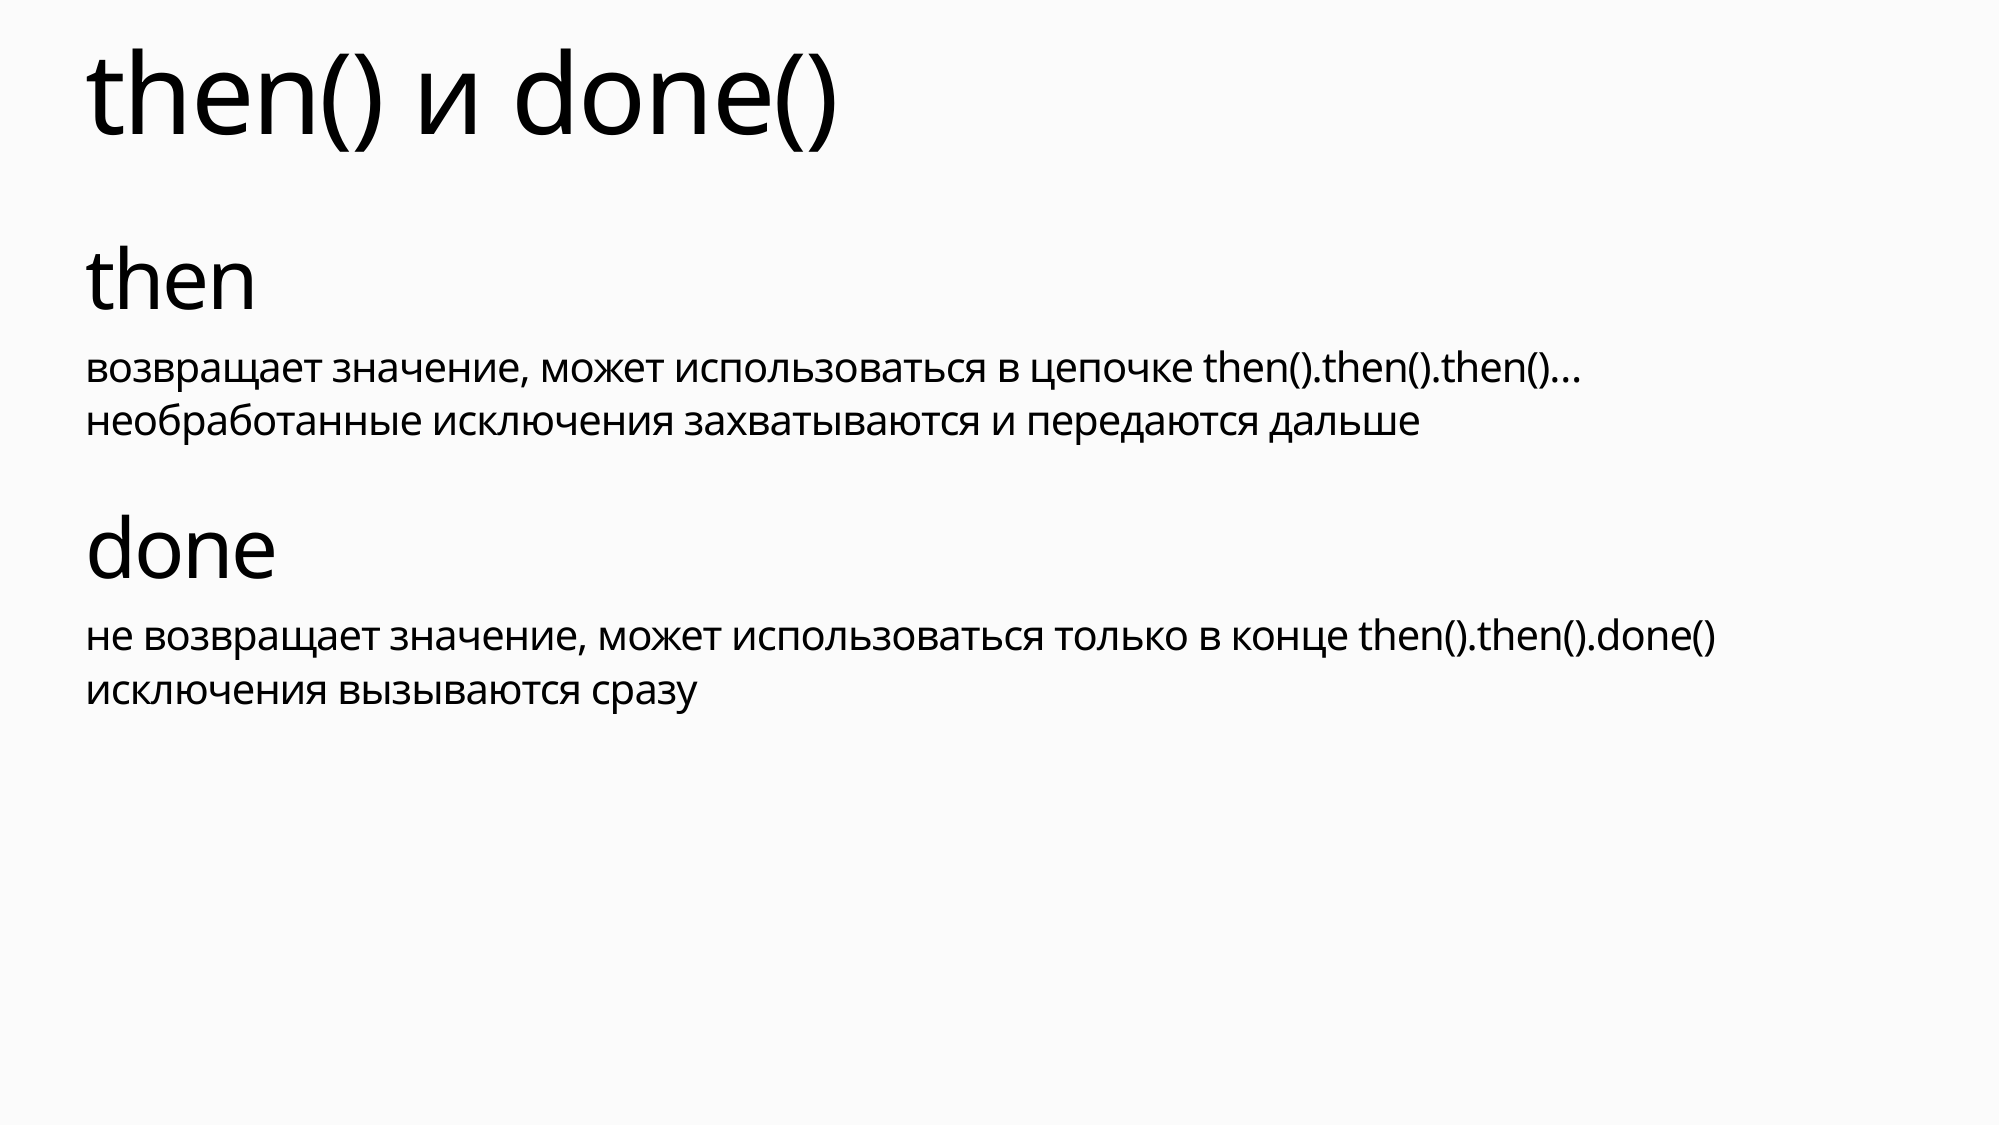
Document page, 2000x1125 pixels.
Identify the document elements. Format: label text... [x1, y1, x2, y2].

title then() и done() [85, 37, 1914, 161]
list then возвращает значение, может использоваться в цепочке then().then().then()… необработанные исключения захватываются и передаются дальше done не возвращает значение, может использоваться только в конце then().then().done() исключения вызываются сразу [85, 237, 1914, 818]
